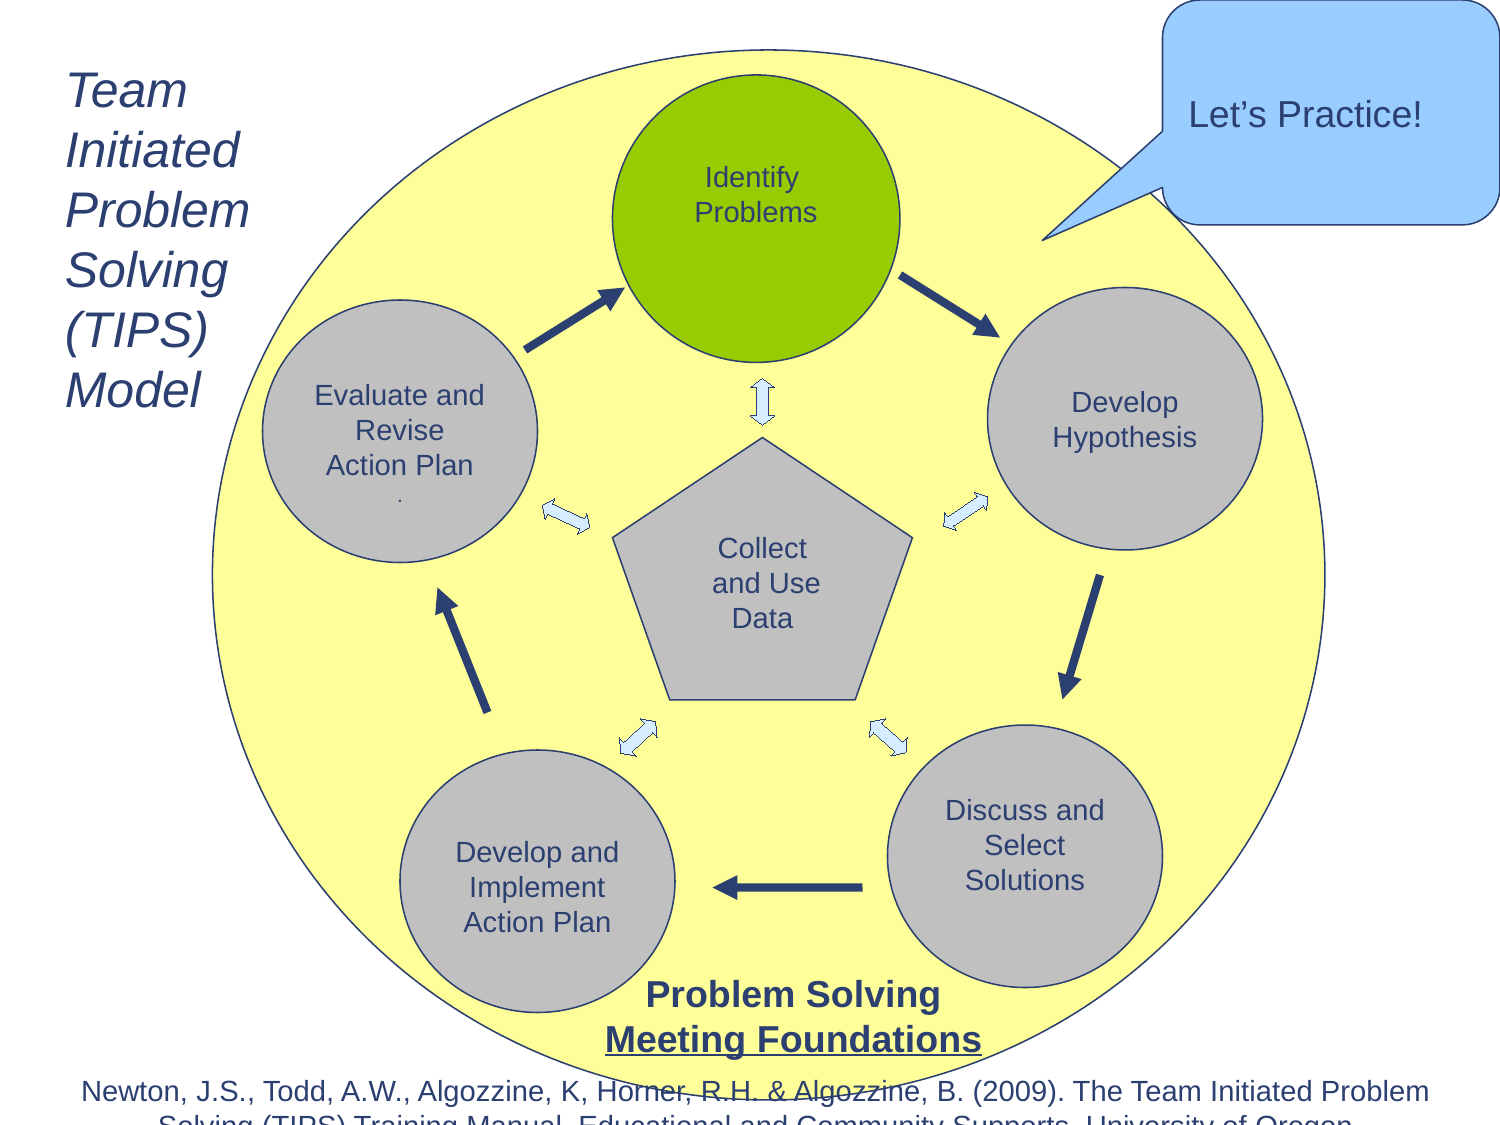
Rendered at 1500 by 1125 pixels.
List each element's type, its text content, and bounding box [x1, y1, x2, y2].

text_box Problem Solving Meeting Foundations [587, 962, 1000, 1064]
text_box [869, 718, 908, 756]
text_box [212, 49, 1325, 1064]
text_box [750, 378, 775, 426]
text_box Let’s Practice! [1042, 0, 1500, 241]
text_box [712, 881, 863, 894]
text_box Team Initiated Problem Solving (TIPS) Model [49, 49, 363, 425]
text_box [1060, 574, 1101, 700]
text_box [899, 274, 1000, 338]
text_box Collect and Use Data [612, 437, 913, 700]
text_box Develop Hypothesis [987, 287, 1263, 550]
text_box Discuss and Select Solutions [887, 725, 1163, 988]
text_box [619, 718, 658, 757]
text_box [524, 287, 625, 351]
text_box [542, 498, 590, 535]
text_box [943, 492, 988, 531]
footer Newton, J.S., Todd, A.W., Algozzine, K, Horner, R.H. & Algozzine, B. (2009). The Team Initiated Problem Solving (TIPS) Training Manual. Educational and Community Supports, University of Oregon unpublished training manual. [62, 1064, 1451, 1125]
text_box [436, 587, 488, 713]
text_box Identify Problems [612, 74, 900, 363]
text_box Evaluate and Revise Action Plan . [262, 299, 538, 563]
text_box Develop and Implement Action Plan [399, 750, 676, 1013]
